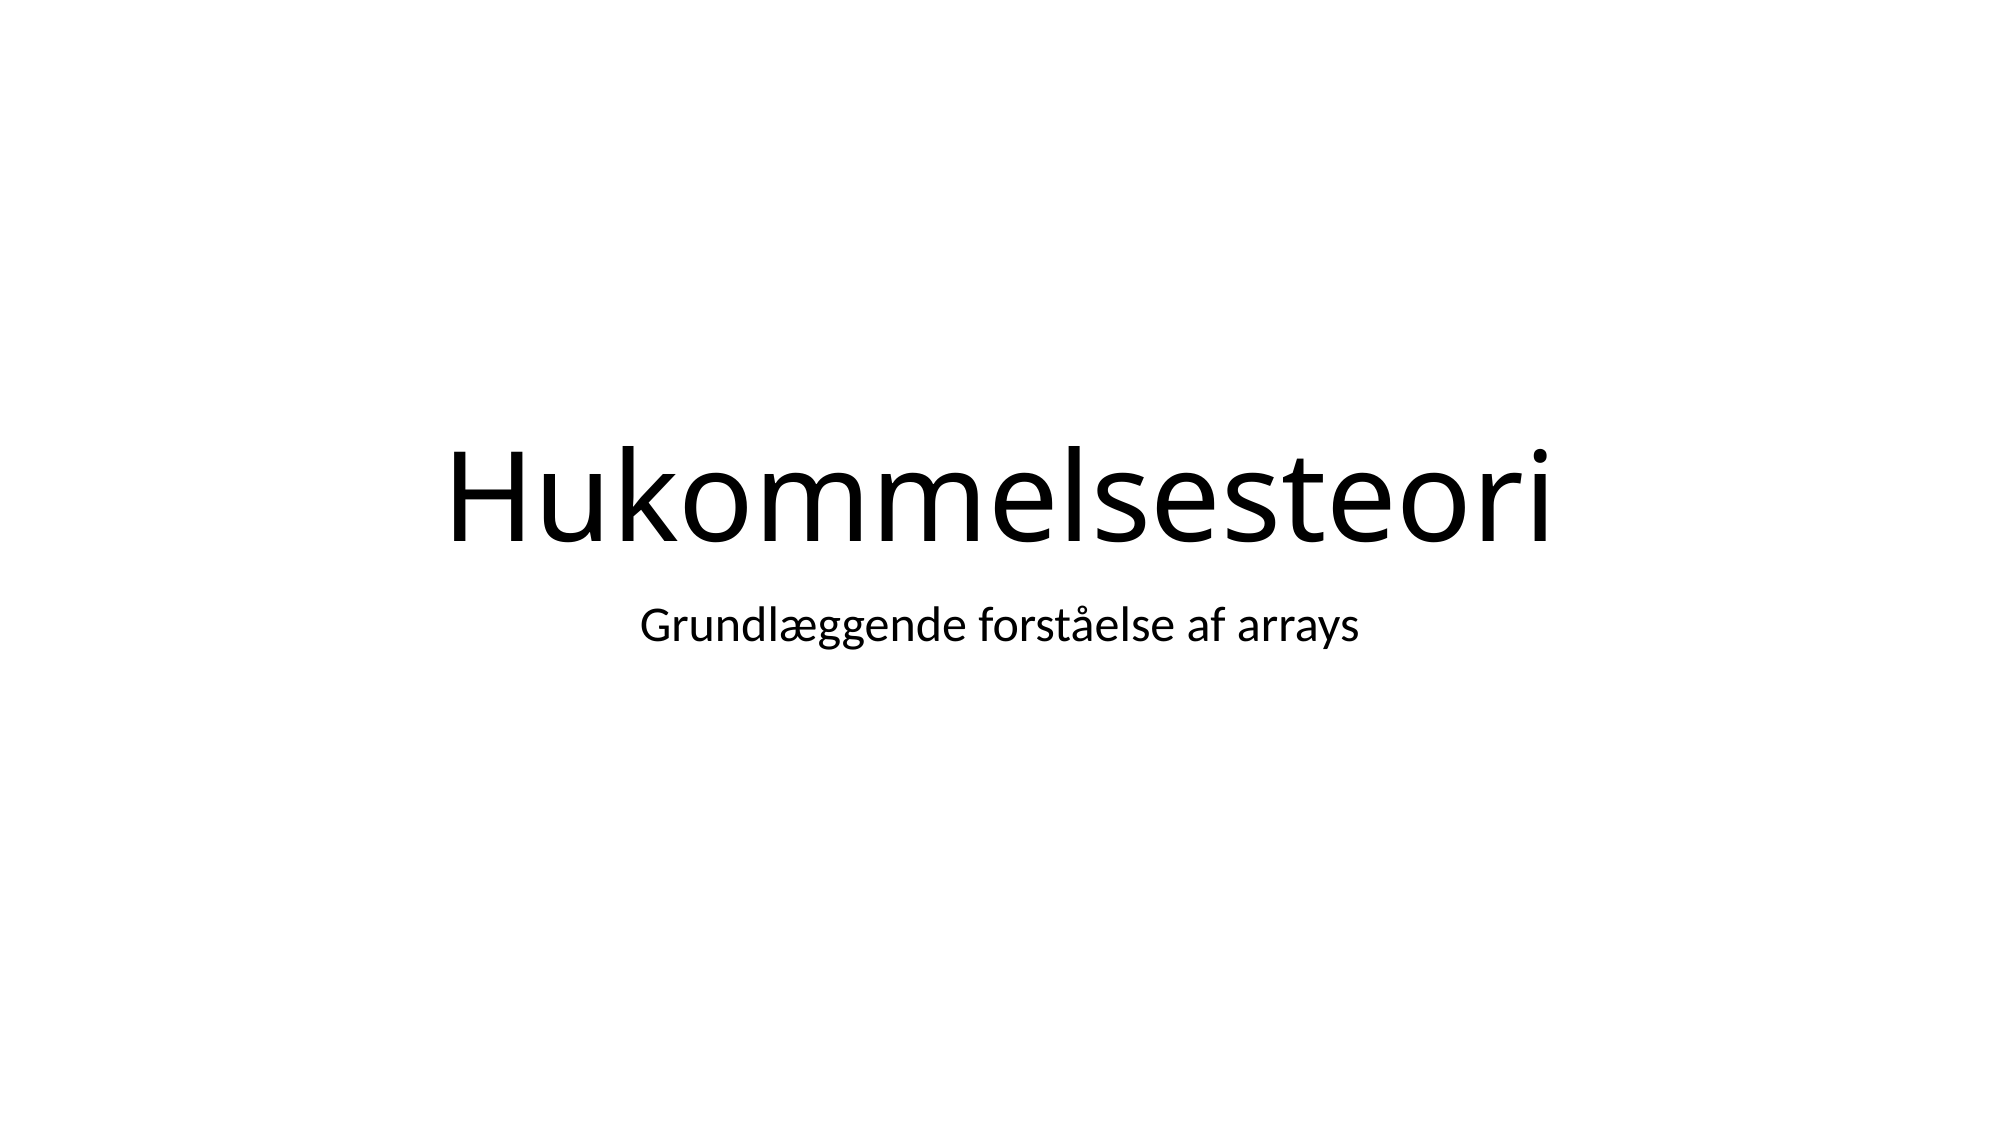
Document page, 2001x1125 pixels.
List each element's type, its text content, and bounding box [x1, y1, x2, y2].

subtitle Grundlæggende forståelse af arrays [249, 590, 1750, 863]
title Hukommelsesteori [249, 184, 1750, 576]
